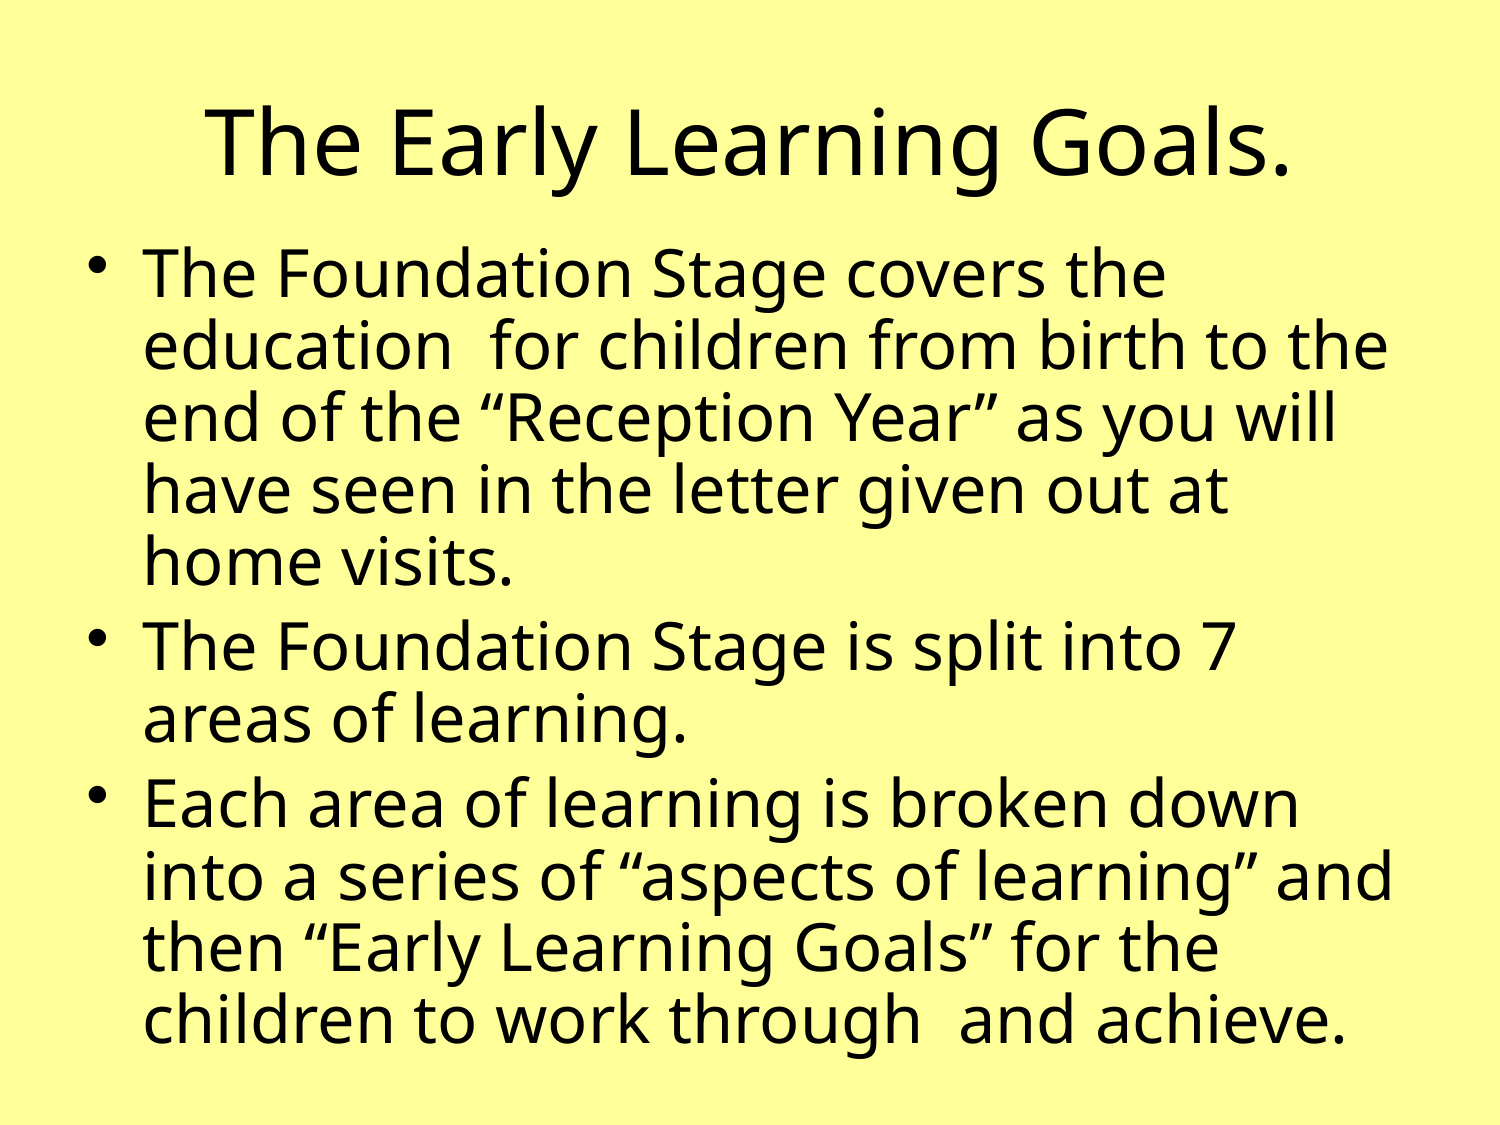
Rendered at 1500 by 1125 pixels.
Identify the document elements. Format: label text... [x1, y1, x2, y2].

list The Foundation Stage covers the education for children from birth to the end of the “Reception Year” as you will have seen in the letter given out at home visits. The Foundation Stage is split into 7 areas of learning. Each area of learning is broken down into a series of “aspects of learning” and then “Early Learning Goals” for the children to work through and achieve. [71, 232, 1422, 1018]
title The Early Learning Goals. [75, 45, 1425, 233]
